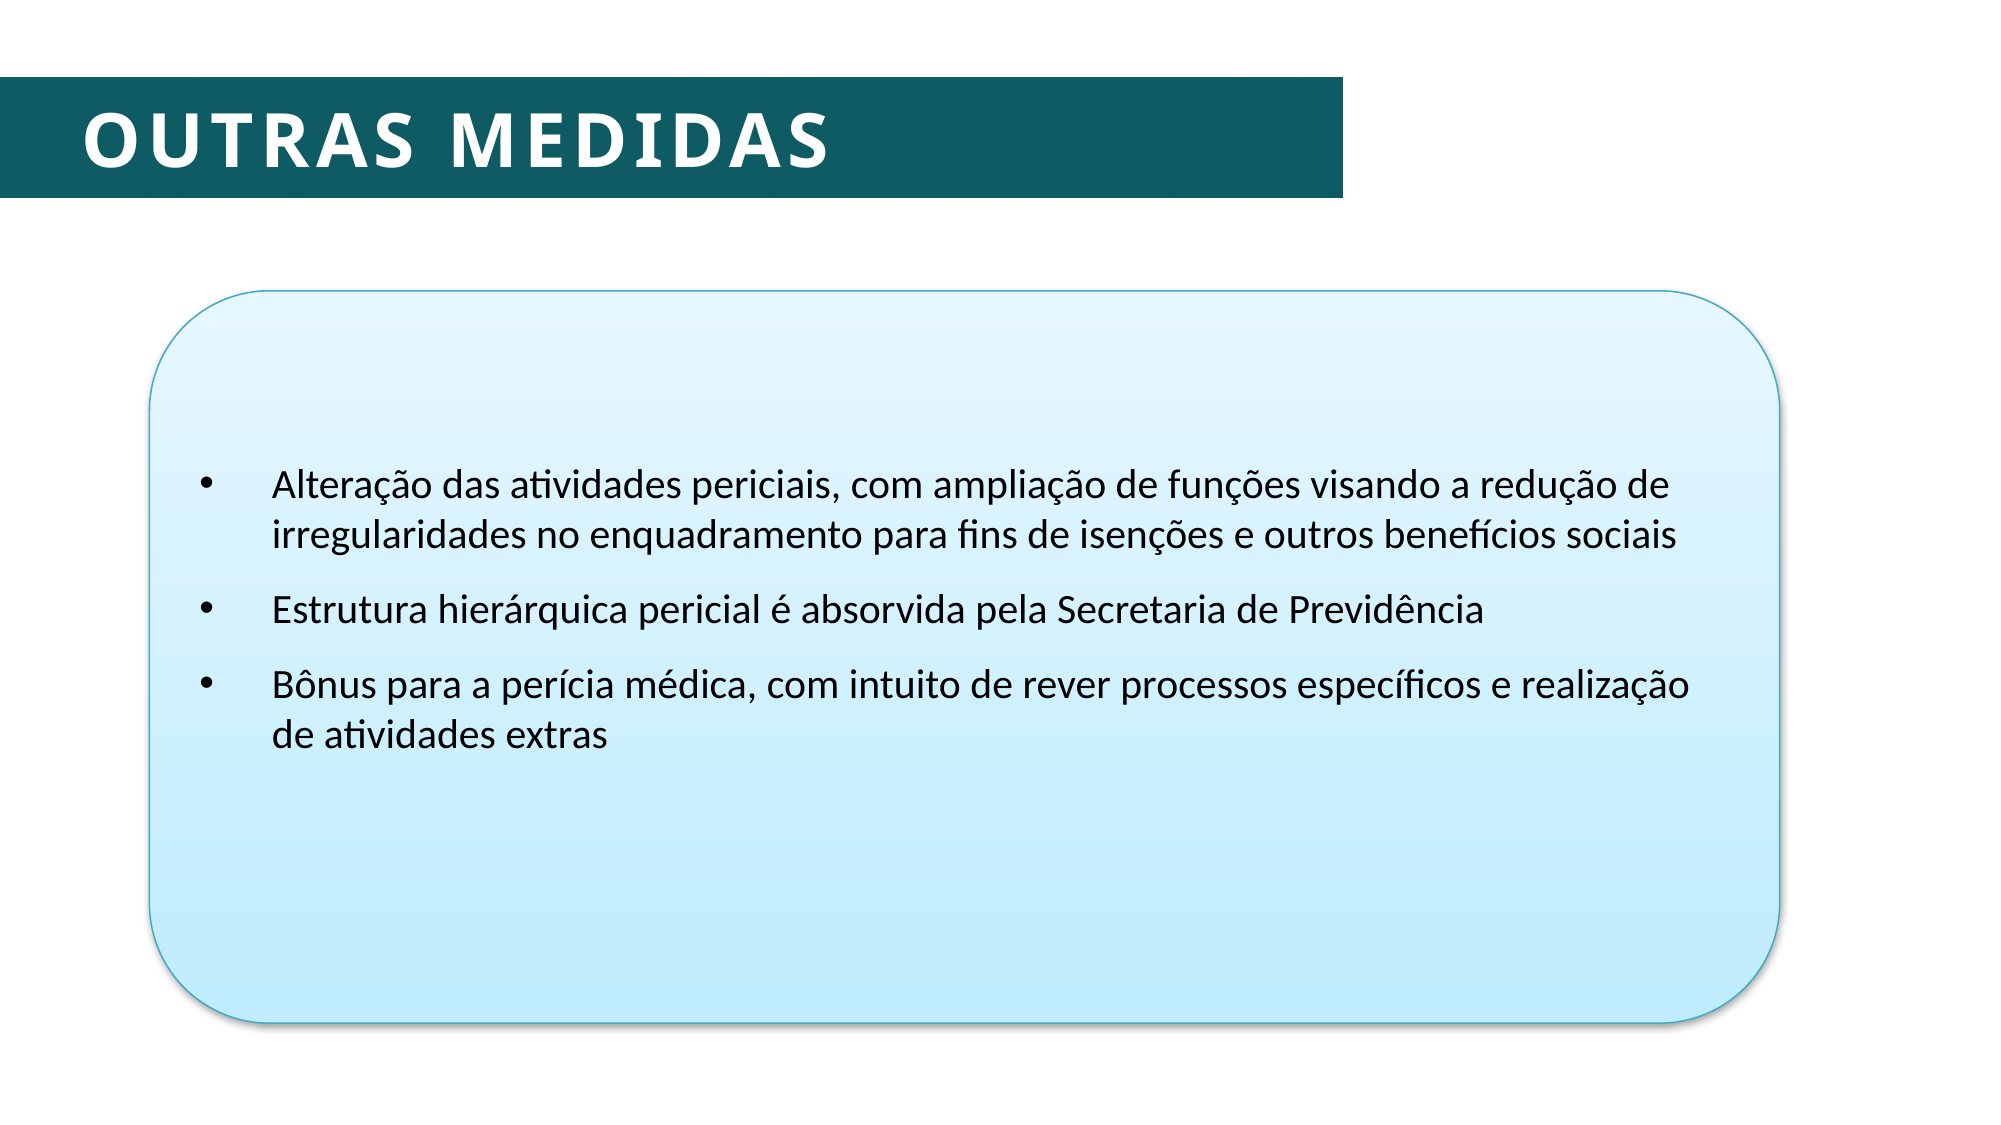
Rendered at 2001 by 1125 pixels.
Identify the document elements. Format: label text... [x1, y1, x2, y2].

picture [0, 77, 1343, 198]
title Outras Medidas [66, 13, 1410, 262]
text_box Alteração das atividades periciais, com ampliação de funções visando a redução de irregularidades no enquadramento para fins de isenções e outros benefícios sociais Estrutura hierárquica pericial é absorvida pela Secretaria de Previdência Bônus para a perícia médica, com intuito de rever processos específicos e realização de atividades extras [148, 290, 1781, 1024]
